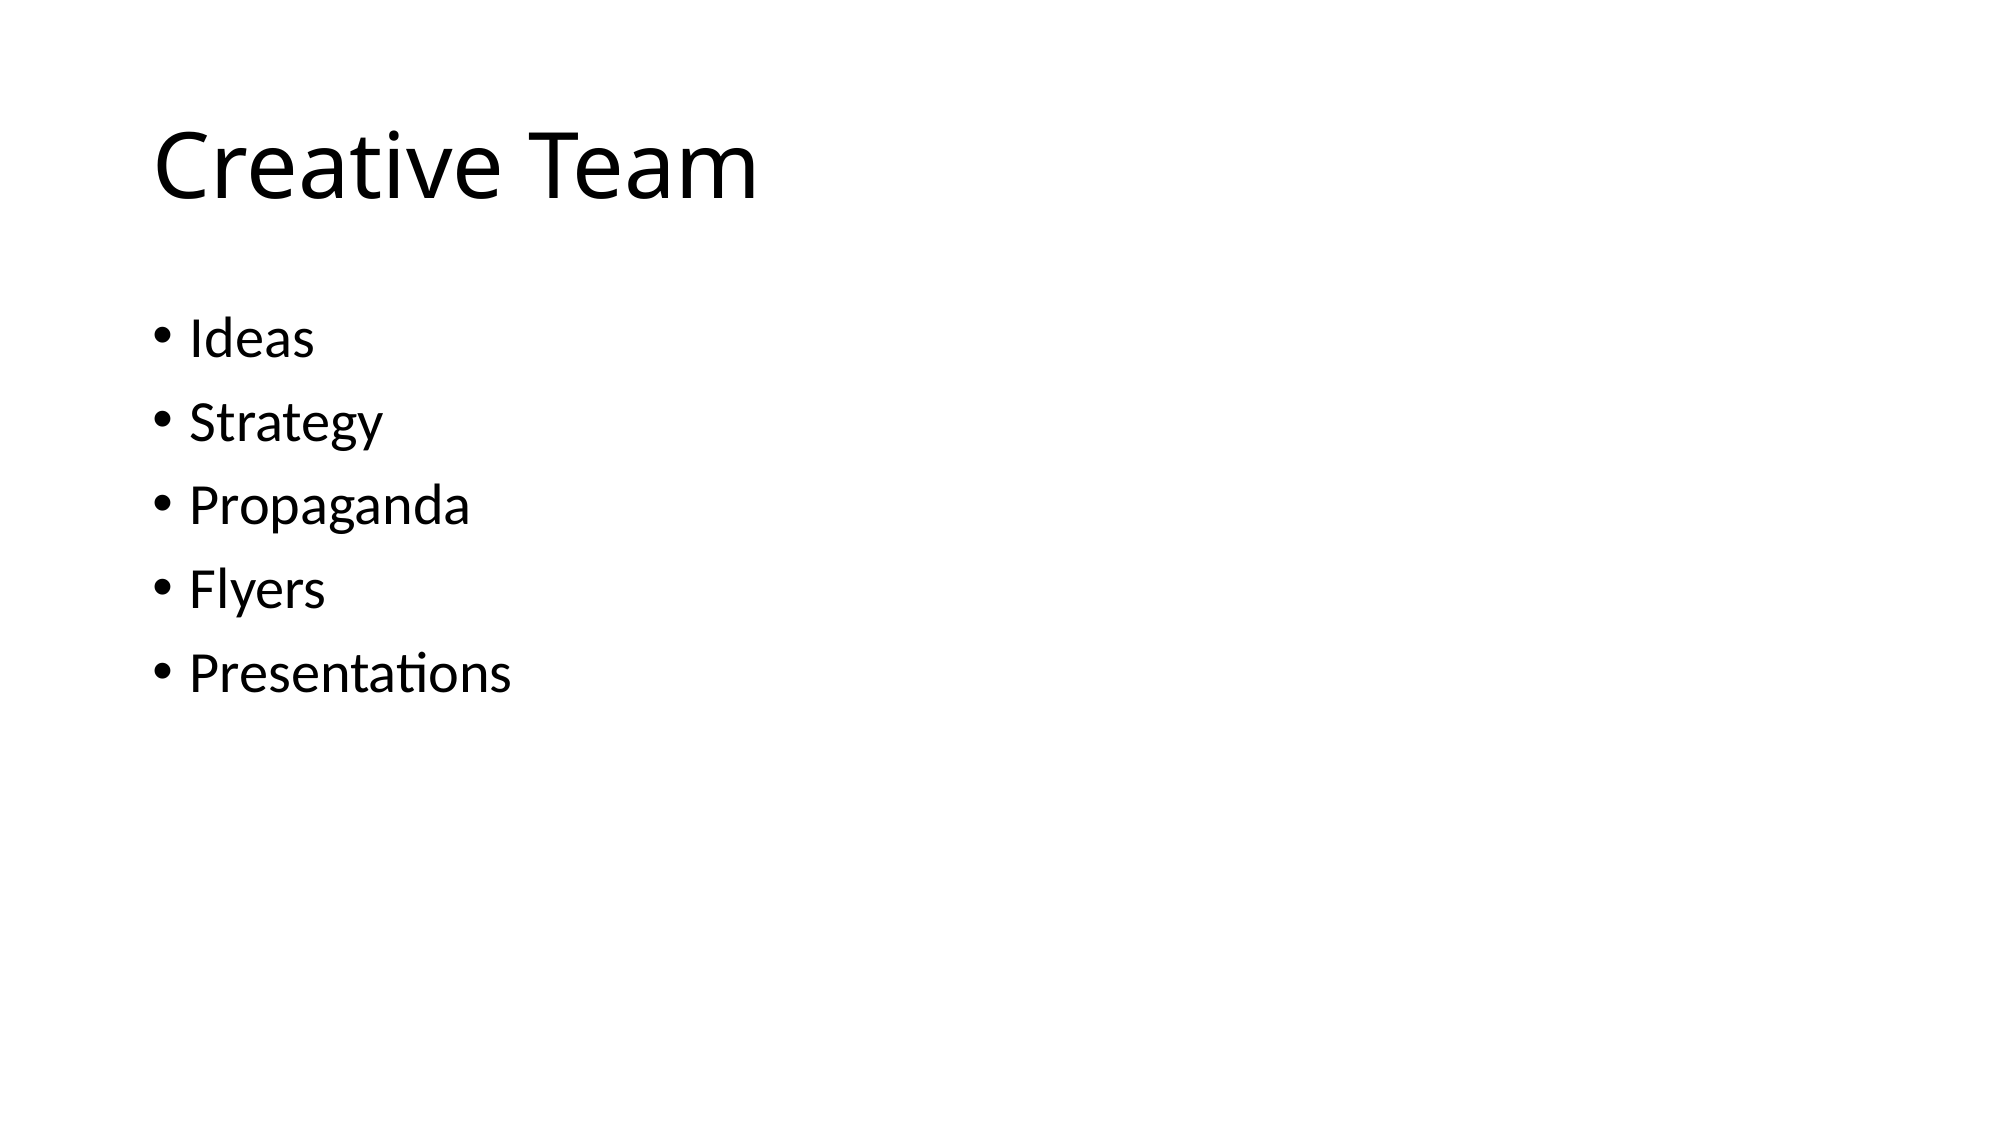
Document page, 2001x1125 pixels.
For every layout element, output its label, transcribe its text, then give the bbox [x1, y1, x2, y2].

list Ideas Strategy Propaganda Flyers Presentations [137, 299, 1863, 1014]
title Creative Team [137, 59, 1863, 278]
